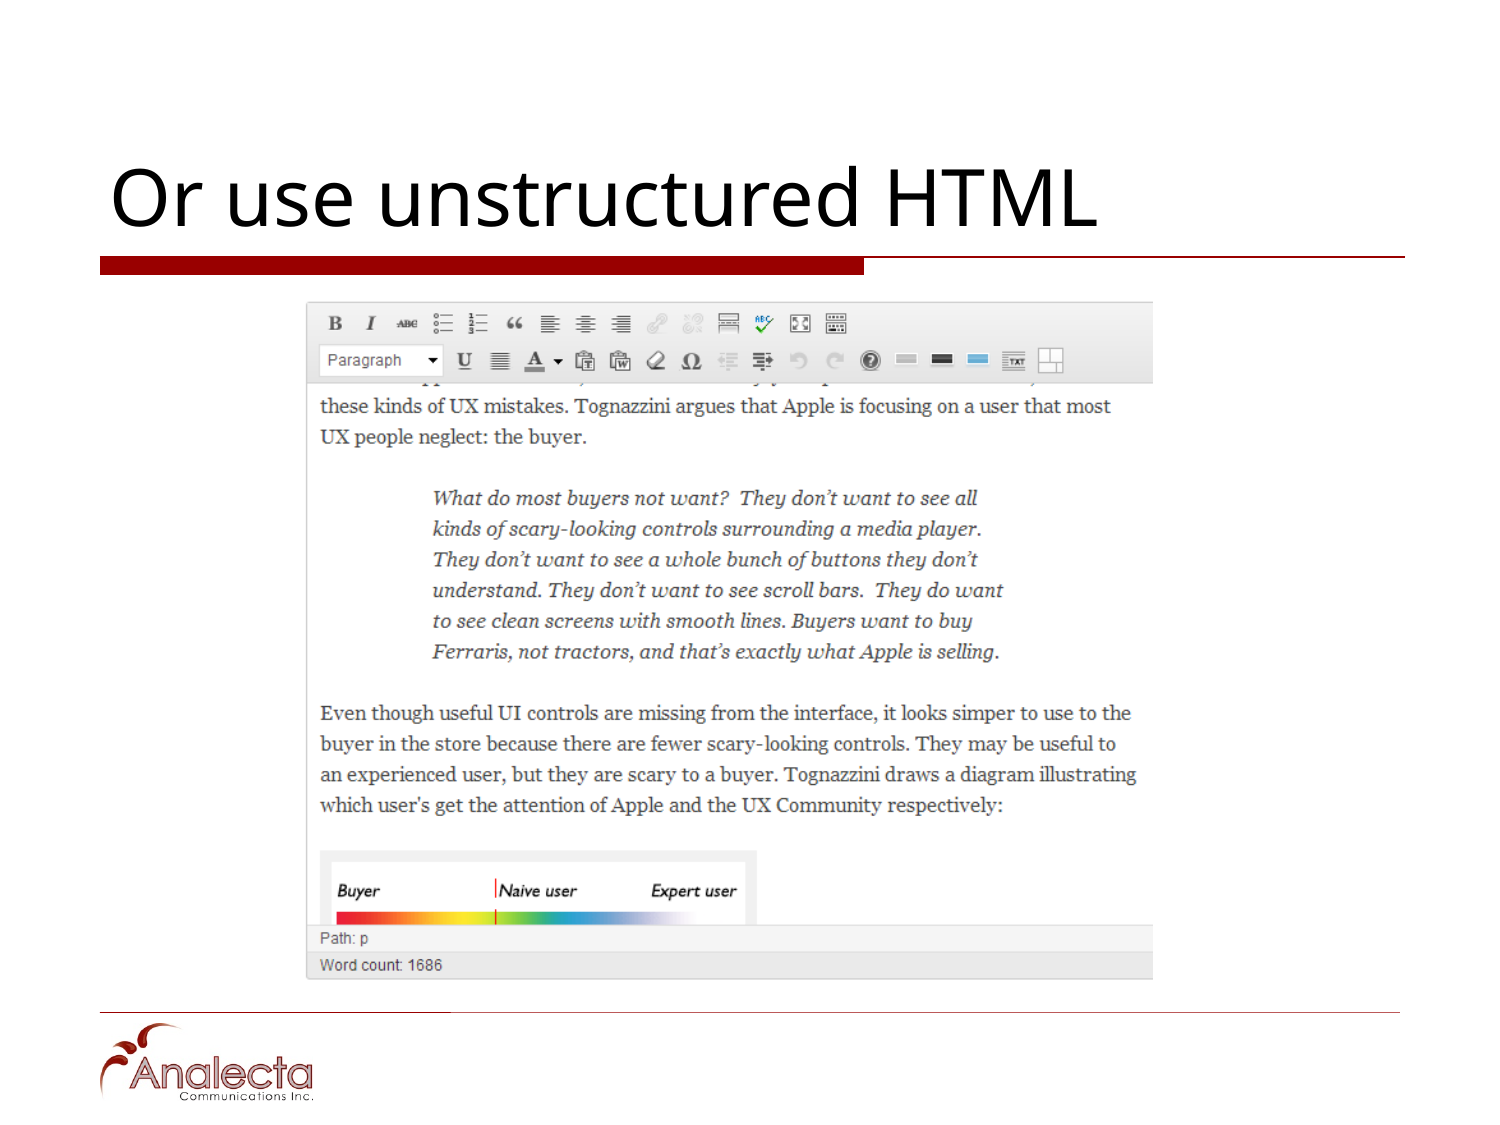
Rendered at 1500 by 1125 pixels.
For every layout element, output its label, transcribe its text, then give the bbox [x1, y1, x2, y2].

picture [300, 298, 1154, 981]
picture [100, 1023, 313, 1101]
title Or use unstructured HTML [94, 50, 1407, 250]
